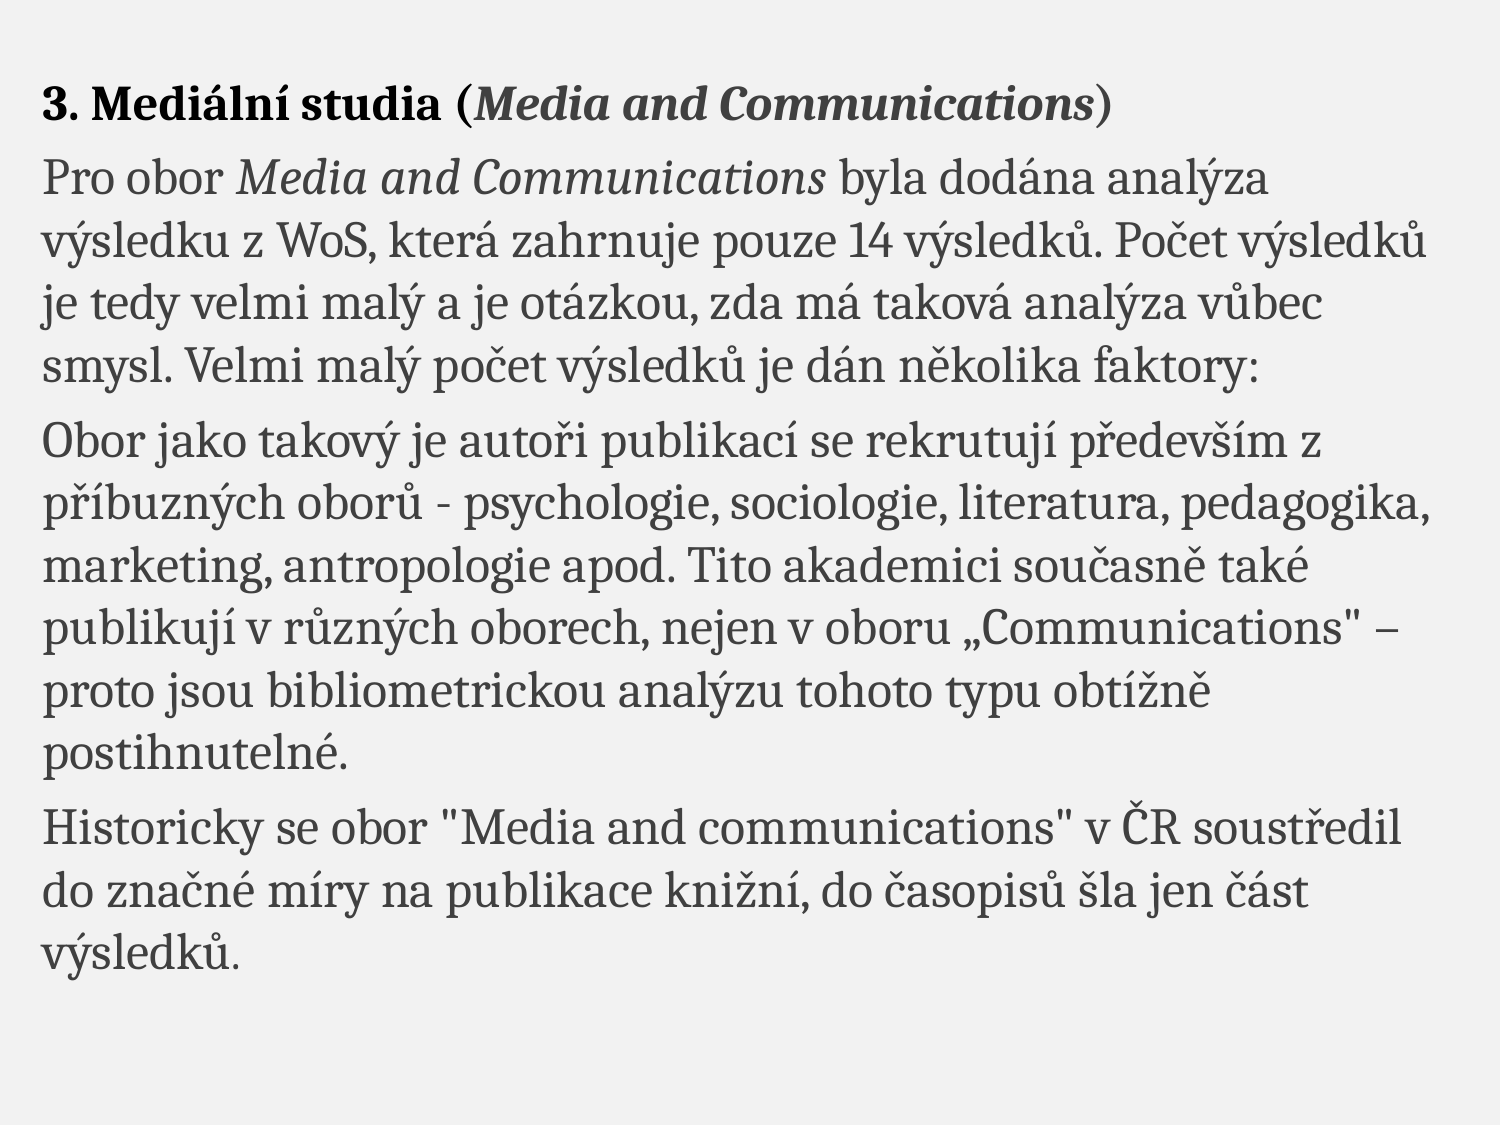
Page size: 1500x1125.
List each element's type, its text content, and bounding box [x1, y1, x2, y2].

list 3. Mediální studia (Media and Communications) Pro obor Media and Communications byla dodána analýza výsledku z WoS, která zahrnuje pouze 14 výsledků. Počet výsledků je tedy velmi malý a je otázkou, zda má taková analýza vůbec smysl. Velmi malý počet výsledků je dán několika faktory: Obor jako takový je autoři publikací se rekrutují především z příbuzných oborů - psychologie, sociologie, literatura, pedagogika, marketing, antropologie apod. Tito akademici současně také publikují v různých oborech, nejen v oboru „Communications" – proto jsou bibliometrickou analýzu tohoto typu obtížně postihnutelné. Historicky se obor "Media and communications" v ČR soustředil do značné míry na publikace knižní, do časopisů šla jen část výsledků. [27, 62, 1451, 1062]
